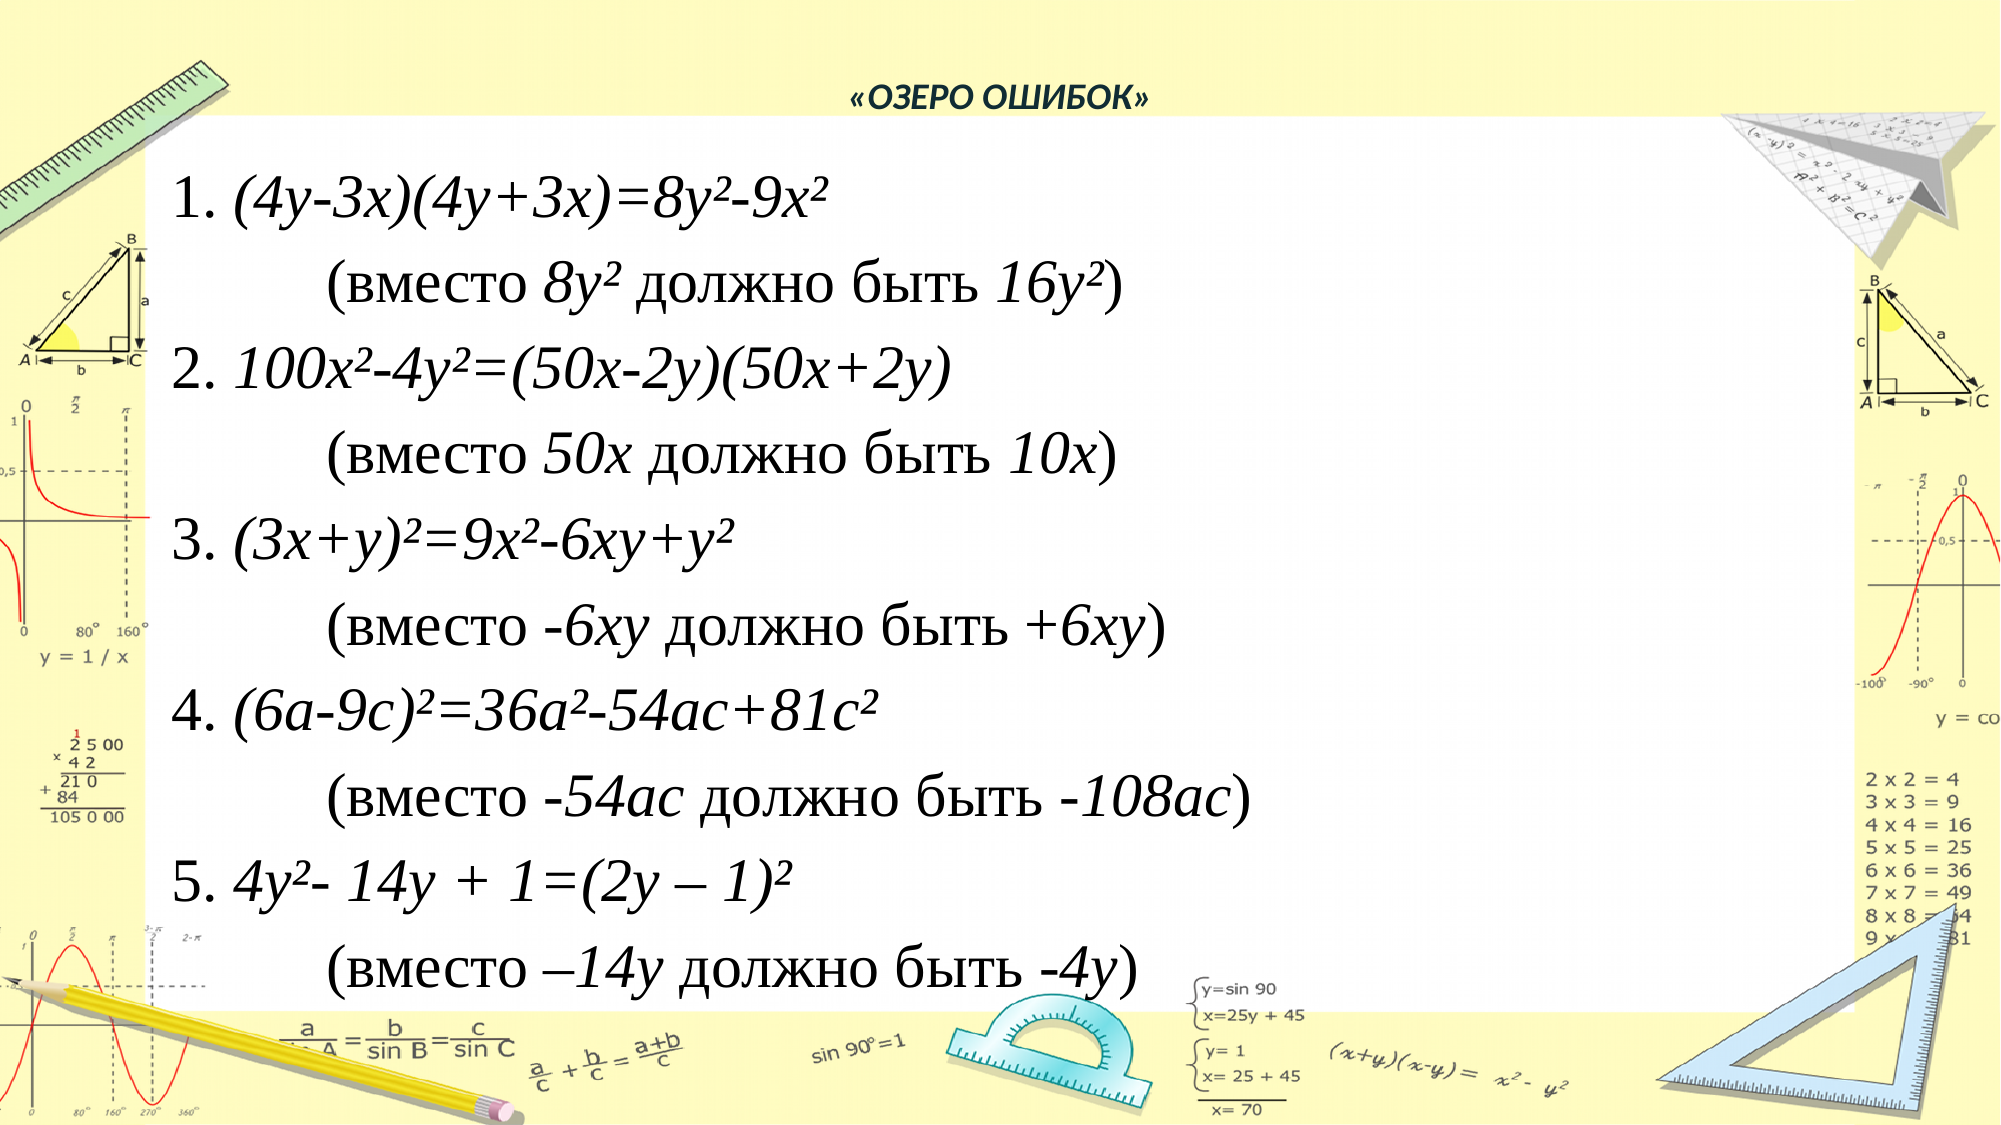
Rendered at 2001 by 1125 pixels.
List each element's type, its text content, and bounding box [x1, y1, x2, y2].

title «ОЗЕРО ОШИБОК» [99, 63, 1900, 171]
picture [0, 0, 2001, 1125]
list 1. (4у-3х)(4у+3х)=8у²-9х² (вместо 8у² должно быть 16у²) 2. 100х²-4у²=(50х-2у)(50х+2у) (вместо 50х должно быть 10х) 3. (3х+у)²=9х²-6ху+у² (вместо -6ху должно быть +6ху) 4. (6a-9c)²=36a²-54ac+81c² (вместо -54ac должно быть -108ac) 5. 4у²- 14у + 1=(2у – 1)² (вместо –14у должно быть -4у) [156, 136, 1844, 1008]
